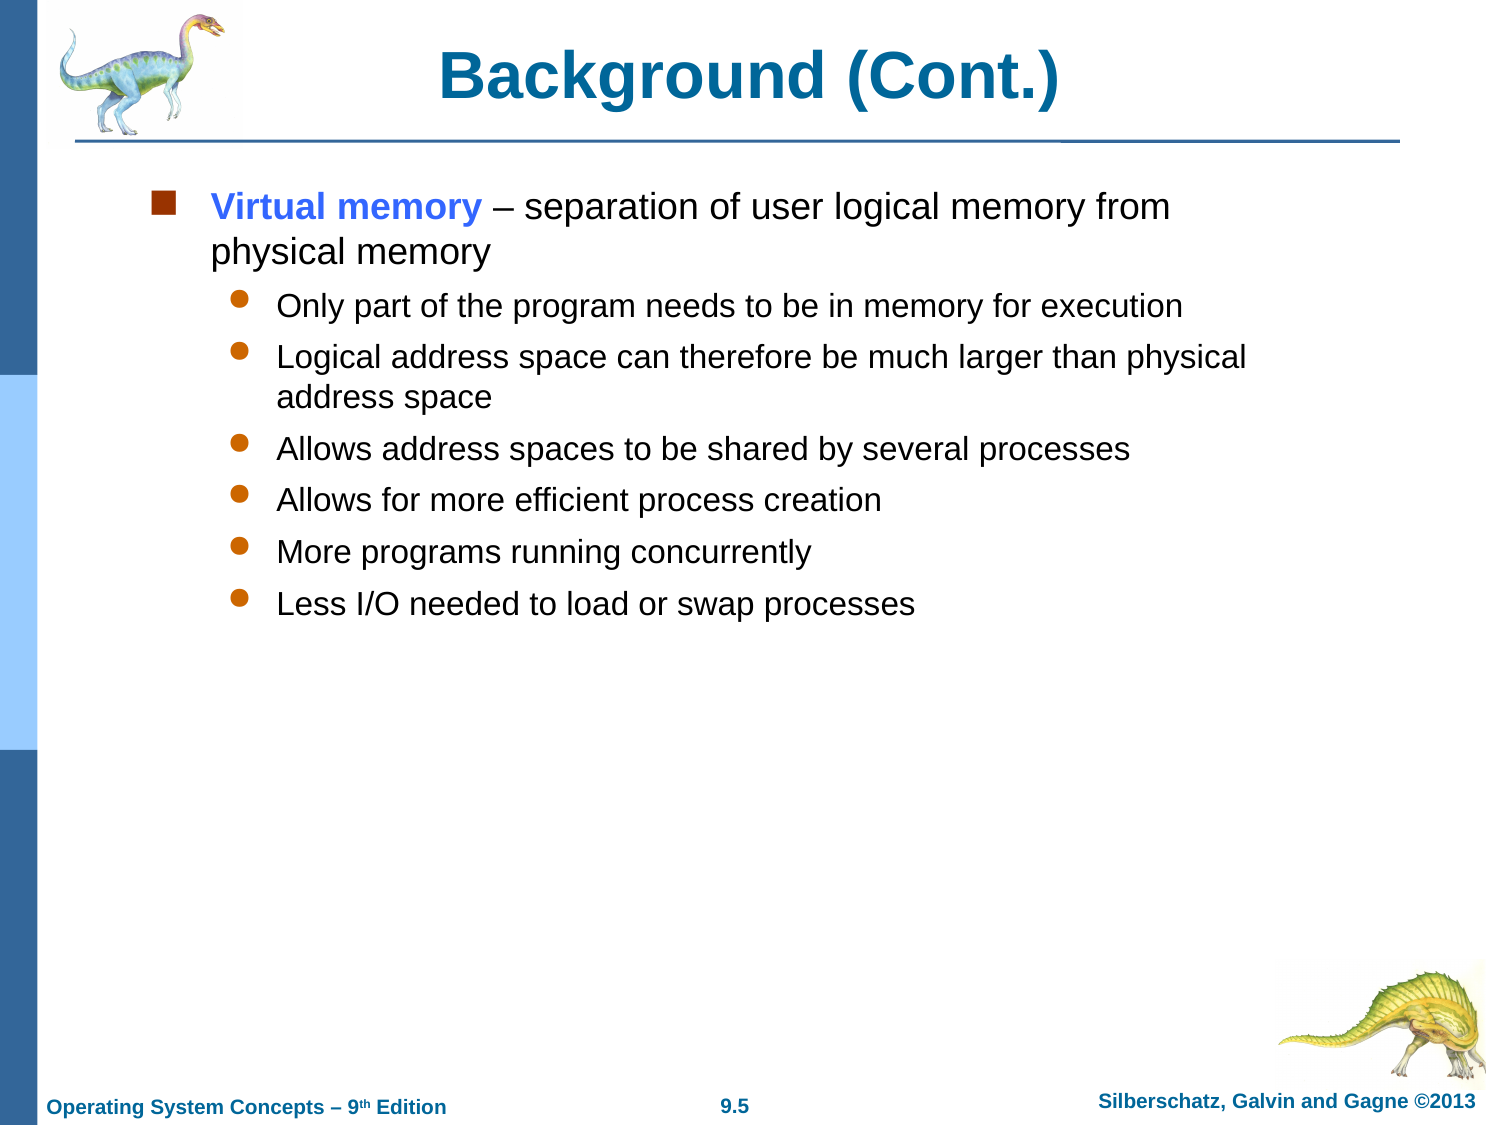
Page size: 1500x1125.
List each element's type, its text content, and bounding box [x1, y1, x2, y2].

picture [46, 0, 243, 149]
list Virtual memory – separation of user logical memory from physical memory Only part of the program needs to be in memory for execution Logical address space can therefore be much larger than physical address space Allows address spaces to be shared by several processes Allows for more efficient process creation More programs running concurrently Less I/O needed to load or swap processes [139, 174, 1317, 918]
title Background (Cont.) [74, 24, 1426, 120]
picture [1275, 959, 1486, 1090]
